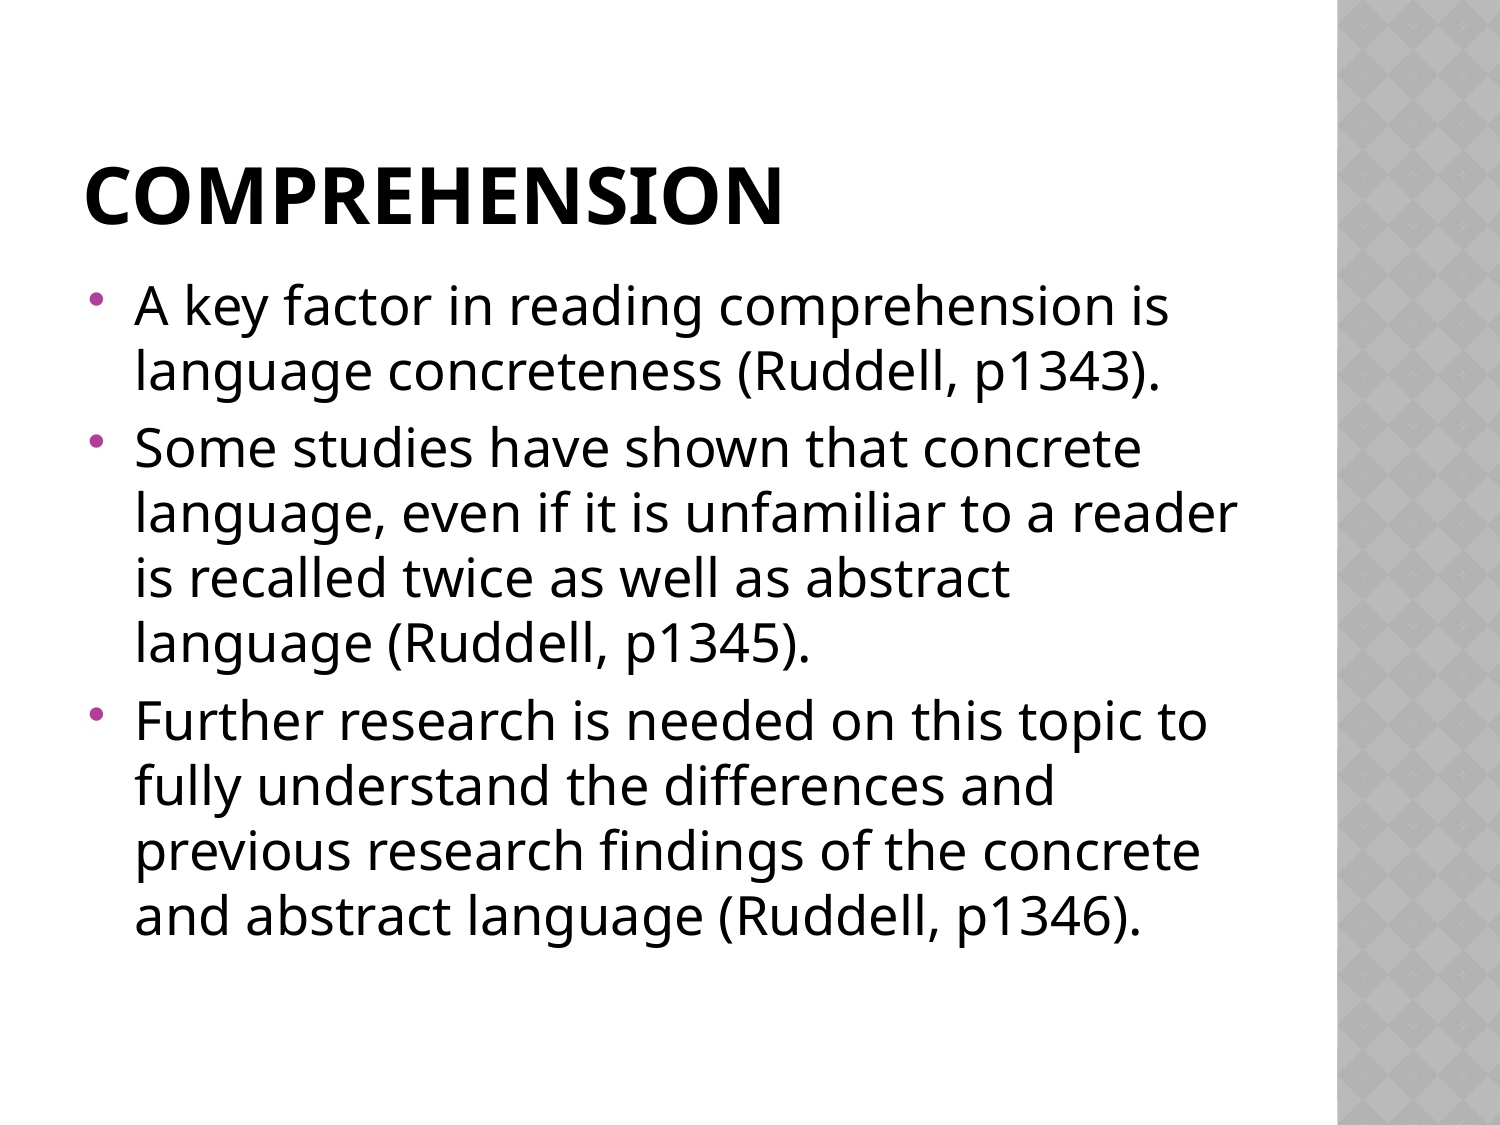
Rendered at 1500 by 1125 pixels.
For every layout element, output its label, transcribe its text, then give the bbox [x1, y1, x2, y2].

title Comprehension [75, 52, 1263, 240]
list A key factor in reading comprehension is language concreteness (Ruddell, p1343). Some studies have shown that concrete language, even if it is unfamiliar to a reader is recalled twice as well as abstract language (Ruddell, p1345). Further research is needed on this topic to fully understand the differences and previous research findings of the concrete and abstract language (Ruddell, p1346). [75, 264, 1263, 1059]
